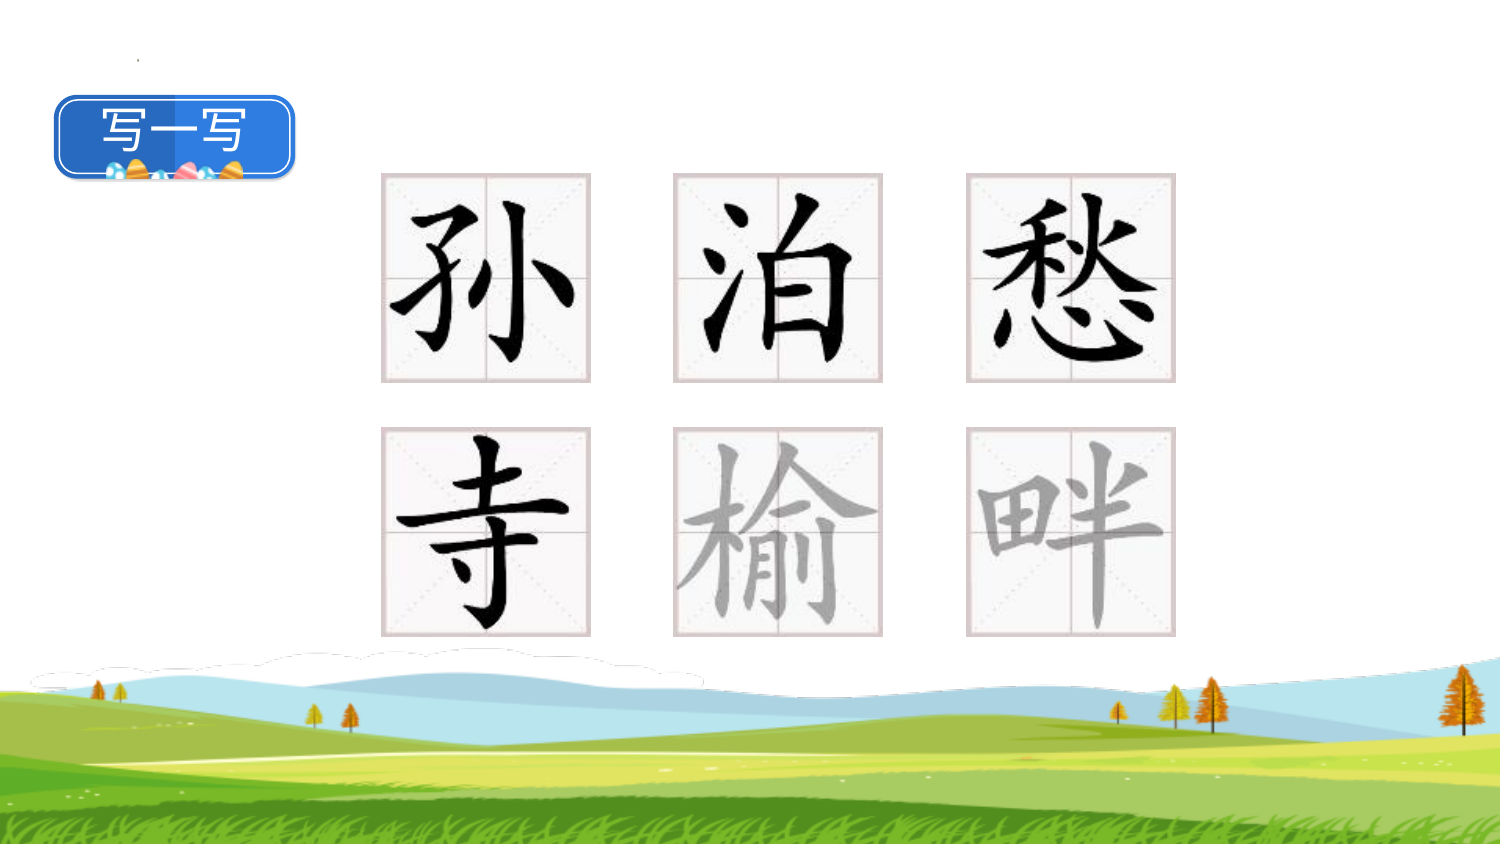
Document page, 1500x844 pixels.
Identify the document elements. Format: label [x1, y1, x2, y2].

text_box [53, 90, 296, 179]
picture [0, 427, 1500, 844]
picture [381, 173, 591, 383]
picture [673, 173, 883, 383]
picture [966, 173, 1176, 383]
